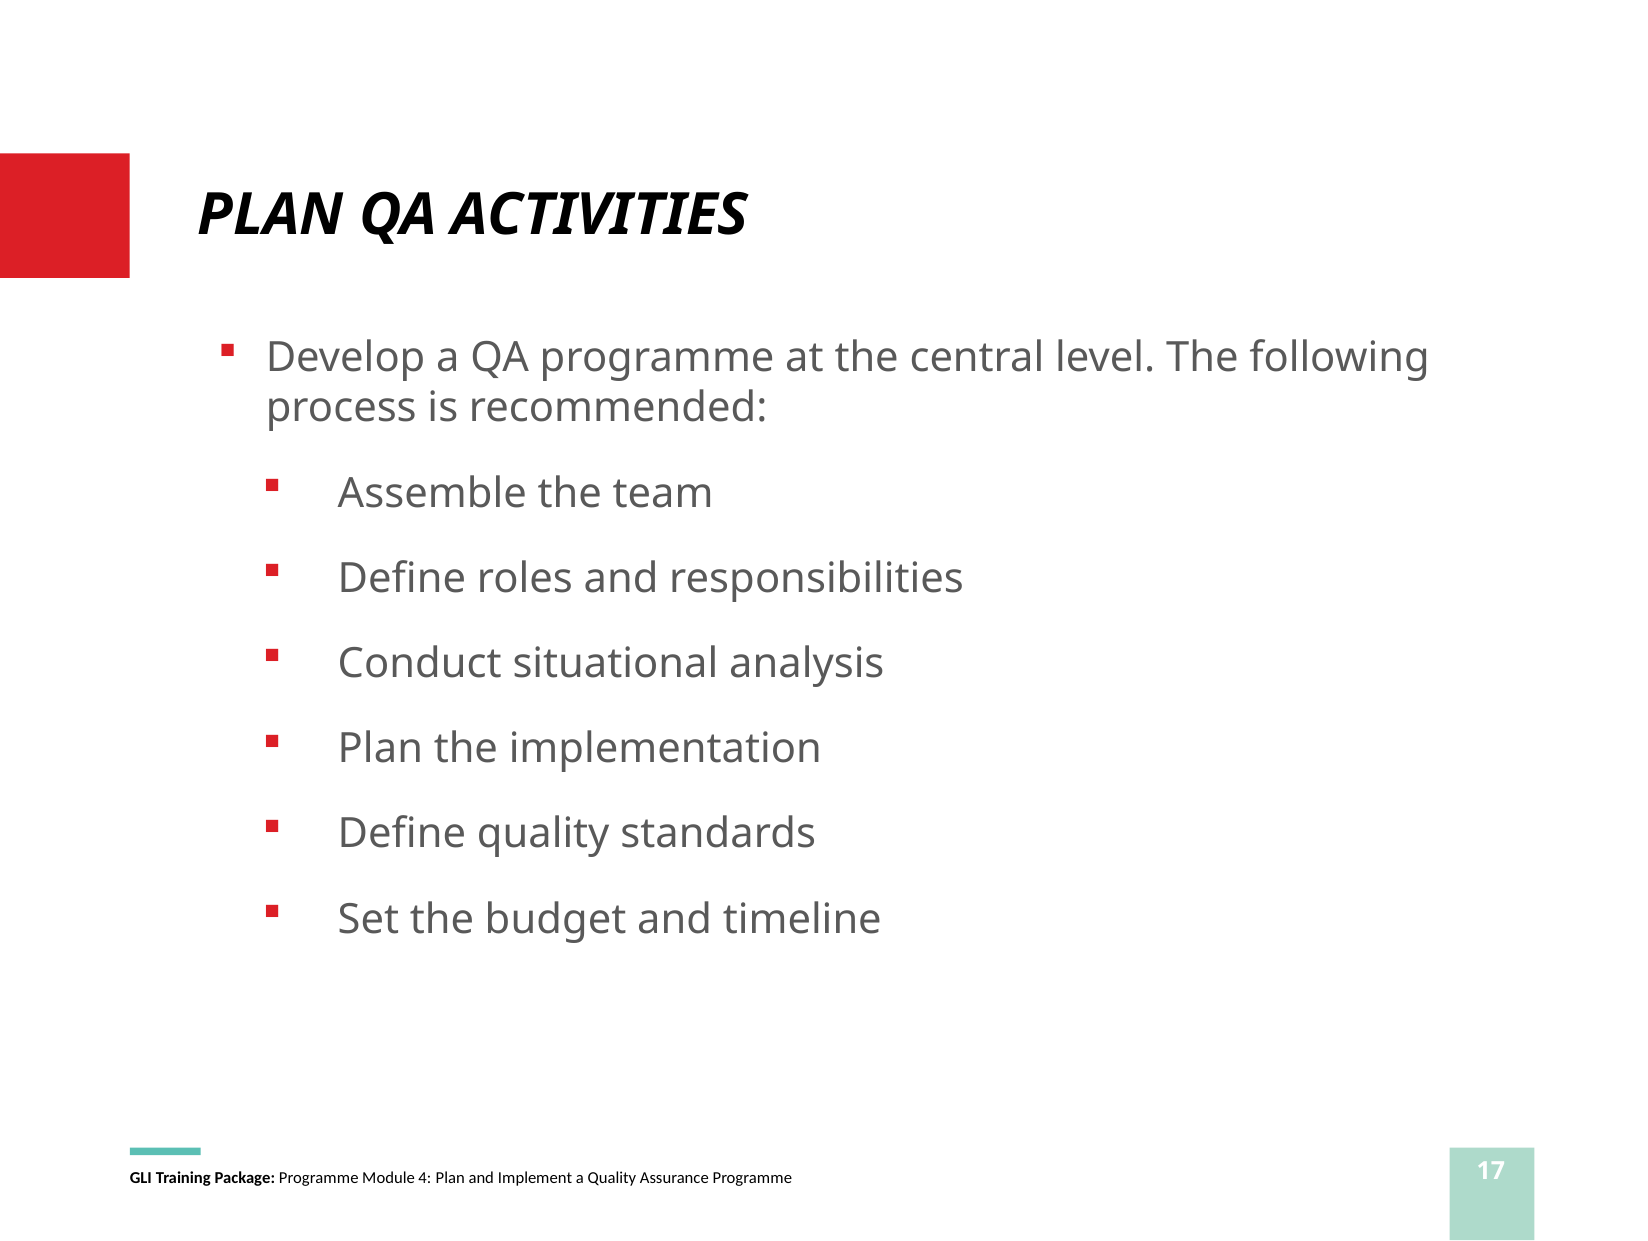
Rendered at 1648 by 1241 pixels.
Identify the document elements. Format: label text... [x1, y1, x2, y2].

list Develop a QA programme at the central level. The following process is recommended: Assemble the team Define roles and responsibilities Conduct situational analysis Plan the implementation Define quality standards Set the budget and timeline [197, 330, 1450, 1087]
title PLAN QA ACTIVITIES [197, 153, 1450, 278]
